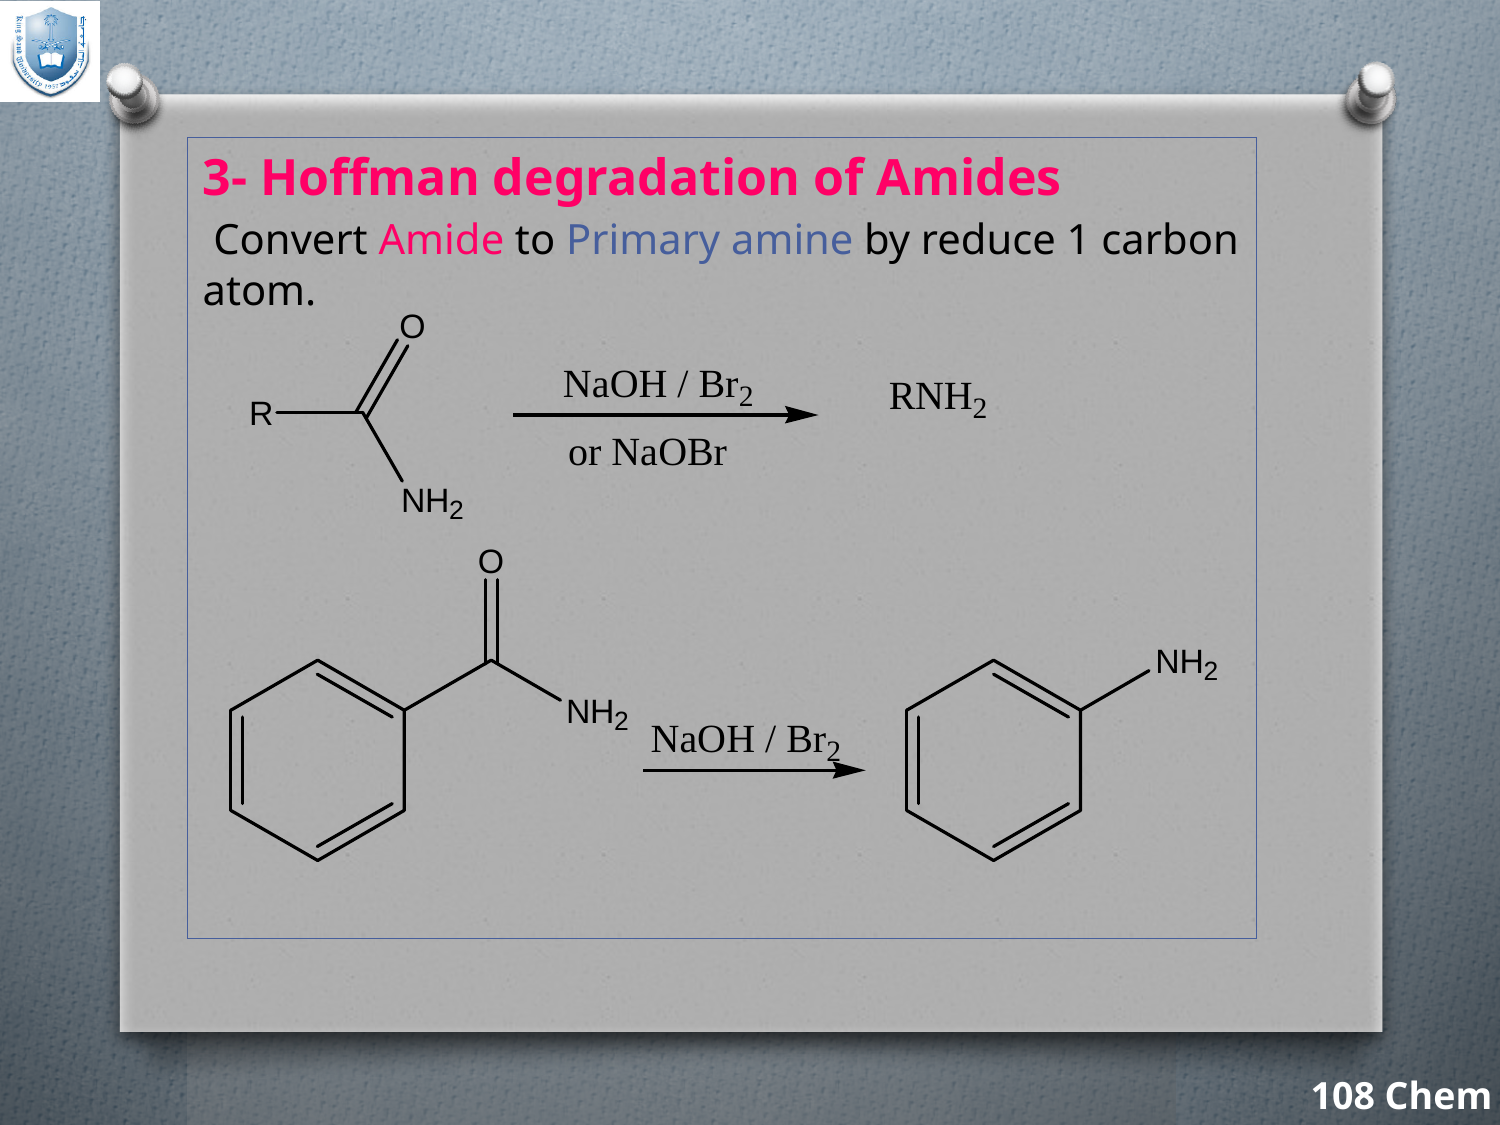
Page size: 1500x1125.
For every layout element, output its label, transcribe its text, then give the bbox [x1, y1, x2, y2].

text_box 108 Chem [1295, 1064, 1500, 1125]
picture [1317, 35, 1439, 156]
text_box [225, 312, 1219, 867]
list 3- Hoffman degradation of Amides Convert Amide to Primary amine by reduce 1 carbon atom. [187, 137, 1257, 939]
picture [0, 1, 198, 153]
